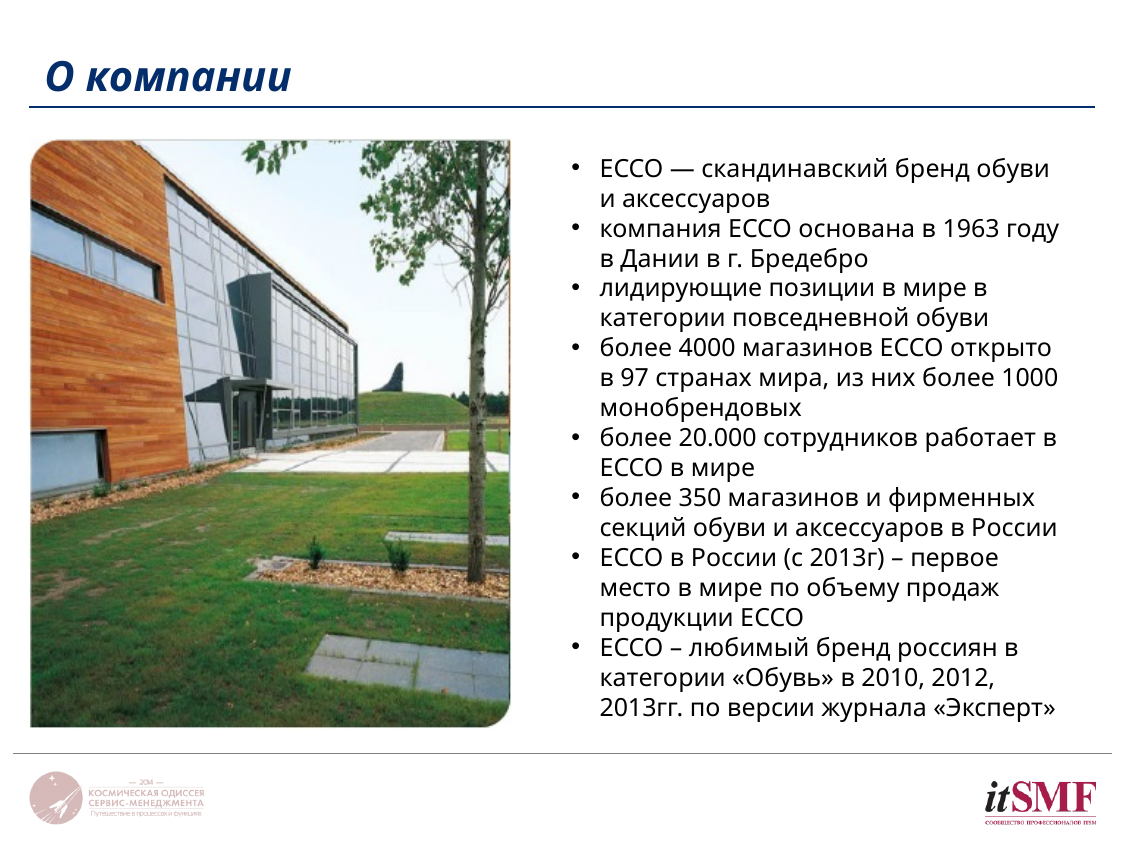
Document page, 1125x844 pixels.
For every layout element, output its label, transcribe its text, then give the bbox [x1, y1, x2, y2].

text_box ECCO — скандинавский бренд обуви и аксессуаров компания ЕССО основана в 1963 году в Дании в г. Бредебро лидирующие позиции в мире в категории повседневной обуви более 4000 магазинов ECCO открыто в 97 странах мира, из них более 1000 монобрендовых более 20.000 сотрудников работает в ECCO в мире более 350 магазинов и фирменных секций обуви и аксессуаров в России ECCO в России (с 2013г) – первое место в мире по объему продаж продукции ECCO ECCO – любимый бренд россиян в категории «Обувь» в 2010, 2012, 2013гг. по версии журнала «Эксперт» [556, 144, 1075, 729]
picture [985, 781, 1096, 825]
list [29, 138, 512, 730]
title О компании [29, 33, 1096, 115]
